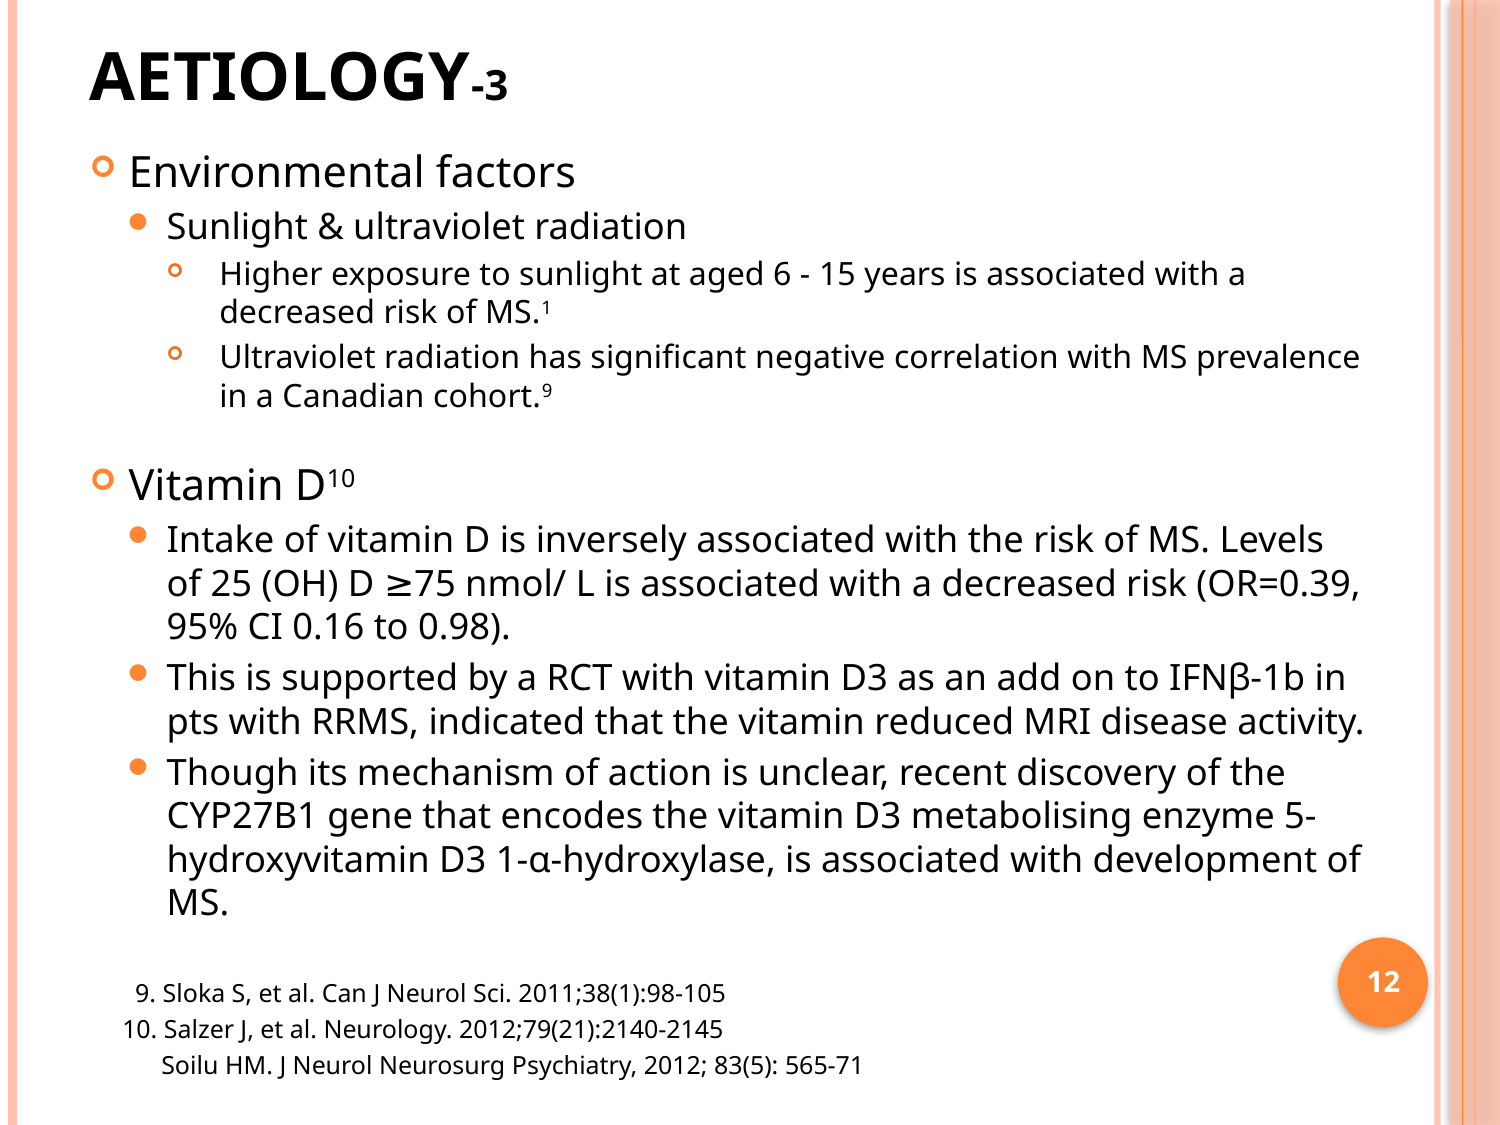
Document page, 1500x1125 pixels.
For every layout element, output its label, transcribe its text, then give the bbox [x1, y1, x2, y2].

title Aetiology-3 [75, 21, 1300, 122]
list Environmental factors Sunlight & ultraviolet radiation Higher exposure to sunlight at aged 6 - 15 years is associated with a decreased risk of MS.1 Ultraviolet radiation has significant negative correlation with MS prevalence in a Canadian cohort.9 Vitamin D10 Intake of vitamin D is inversely associated with the risk of MS. Levels of 25 (OH) D ≥75 nmol/ L is associated with a decreased risk (OR=0.39, 95% CI 0.16 to 0.98). This is supported by a RCT with vitamin D3 as an add on to IFNβ-1b in pts with RRMS, indicated that the vitamin reduced MRI disease activity. Though its mechanism of action is unclear, recent discovery of the CYP27B1 gene that encodes the vitamin D3 metabolising enzyme 5-hydroxyvitamin D3 1-α-hydroxylase, is associated with development of MS. 9. Sloka S, et al. Can J Neurol Sci. 2011;38(1):98-105 10. Salzer J, et al. Neurology. 2012;79(21):2140-2145 Soilu HM. J Neurol Neurosurg Psychiatry, 2012; 83(5): 565-71 [75, 136, 1383, 1105]
slide_number 12 [1333, 940, 1434, 1027]
